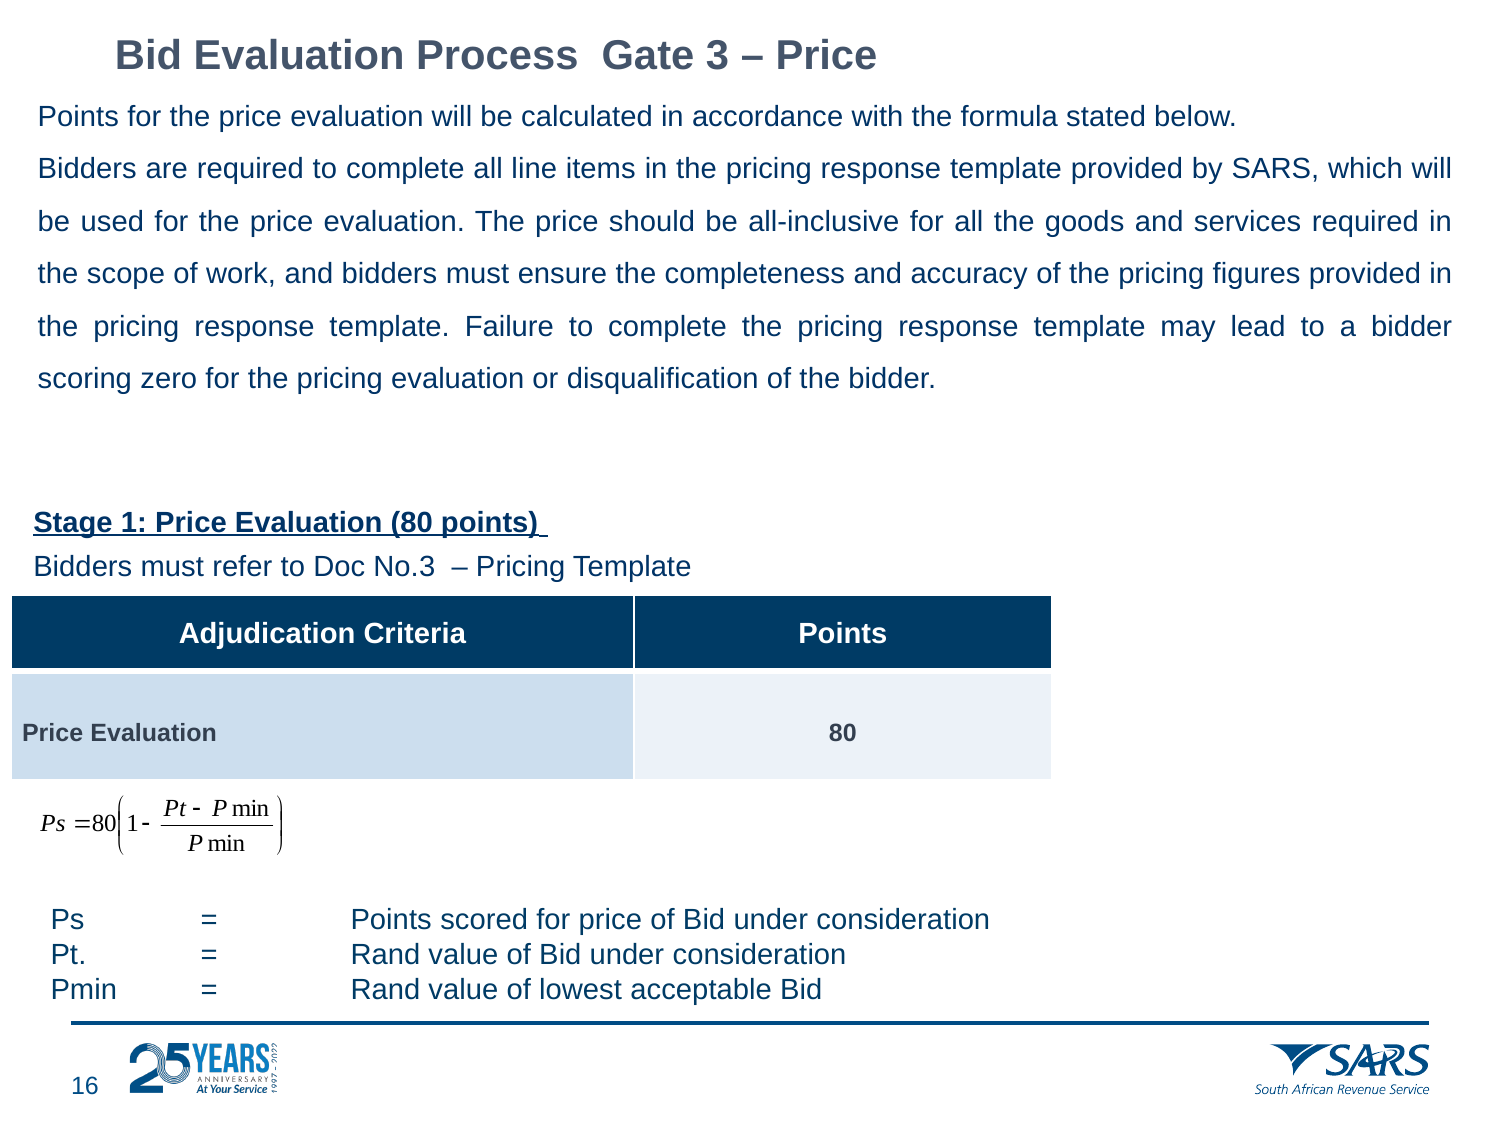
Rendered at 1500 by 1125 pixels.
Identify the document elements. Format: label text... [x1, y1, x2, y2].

table_header Points [635, 596, 1051, 668]
picture [35, 790, 289, 861]
table_header Adjudication Criteria [12, 596, 633, 668]
text_box Stage 1: Price Evaluation (80 points) [18, 472, 1470, 547]
text_box Bidders must refer to Doc No.3 – Pricing Template [18, 539, 1441, 590]
table_cell 80 [635, 674, 1051, 779]
slide_number 15 [56, 1054, 394, 1115]
text_box Ps = Points scored for price of Bid under consideration Pt. = Rand value of Bid under consideration Pmin = Rand value of lowest acceptable Bid [35, 892, 1268, 1013]
text_box Points for the price evaluation will be calculated in accordance with the formula stated below. Bidders are required to complete all line items in the pricing response template provided by SARS, which will be used for the price evaluation. The price should be all-inclusive for all the goods and services required in the scope of work, and bidders must ensure the completeness and accuracy of the pricing figures provided in the pricing response template. Failure to complete the pricing response template may lead to a bidder scoring zero for the pricing evaluation or disqualification of the bidder. [23, 72, 1470, 402]
table_cell Price Evaluation [12, 674, 633, 779]
title Bid Evaluation Process Gate 3 – Price [55, 28, 1350, 72]
